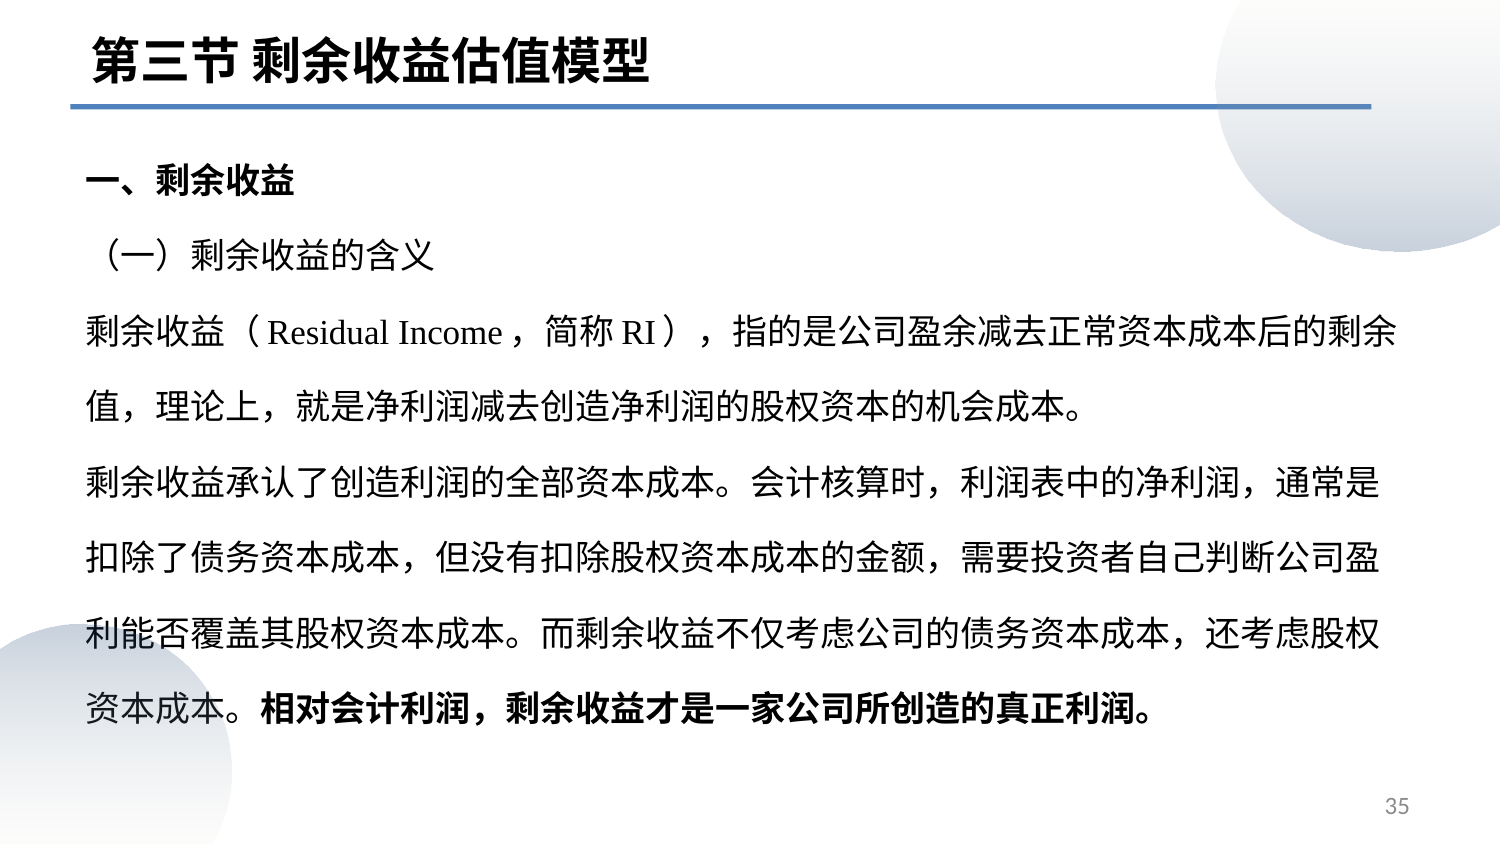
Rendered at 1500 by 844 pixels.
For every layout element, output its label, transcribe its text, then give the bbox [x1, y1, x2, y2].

slide_number 35 [1074, 782, 1425, 827]
text_box 第三节 剩余收益估值模型 [74, 23, 1225, 96]
text_box [0, 621, 234, 844]
text_box [1213, 0, 1500, 255]
list 一、剩余收益 （一）剩余收益的含义 剩余收益（Residual Income，简称RI），指的是公司盈余减去正常资本成本后的剩余值，理论上，就是净利润减去创造净利润的股权资本的机会成本。 剩余收益承认了创造利润的全部资本成本。会计核算时，利润表中的净利润，通常是扣除了债务资本成本，但没有扣除股权资本成本的金额，需要投资者自己判断公司盈利能否覆盖其股权资本成本。而剩余收益不仅考虑公司的债务资本成本，还考虑股权资本成本。相对会计利润，剩余收益才是一家公司所创造的真正利润。 [70, 117, 1421, 739]
